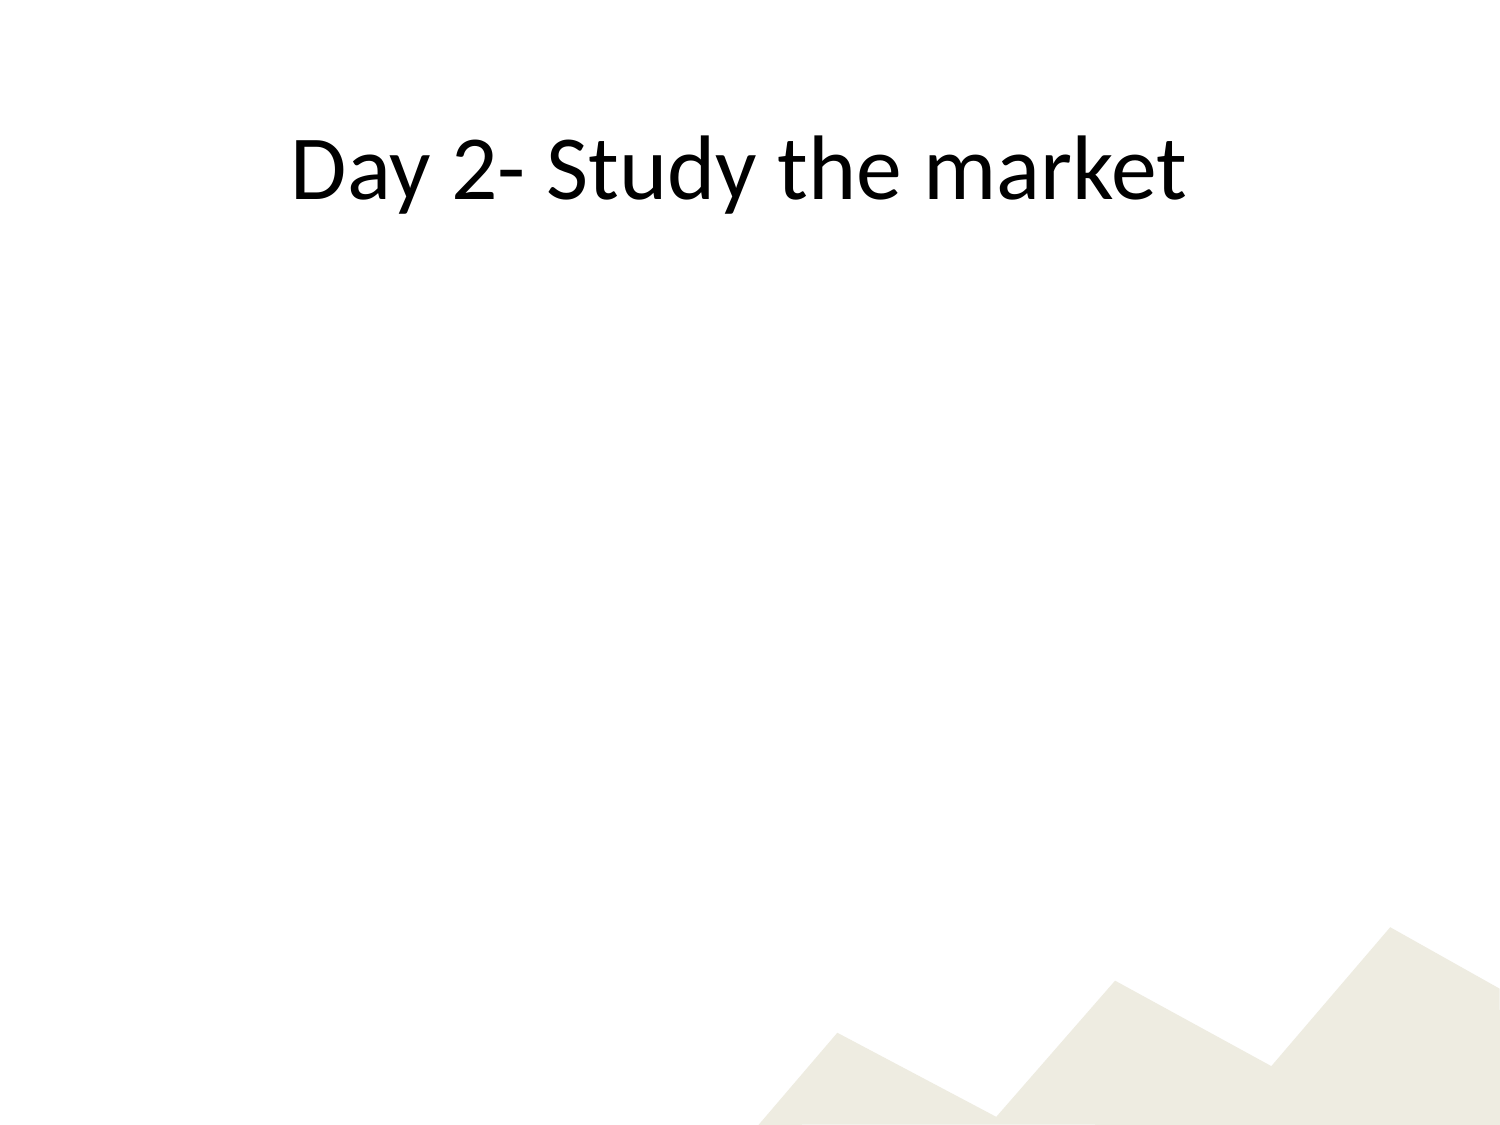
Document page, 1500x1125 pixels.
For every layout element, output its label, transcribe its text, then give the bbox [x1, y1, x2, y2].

title Day 2- Study the market [75, 45, 1425, 233]
